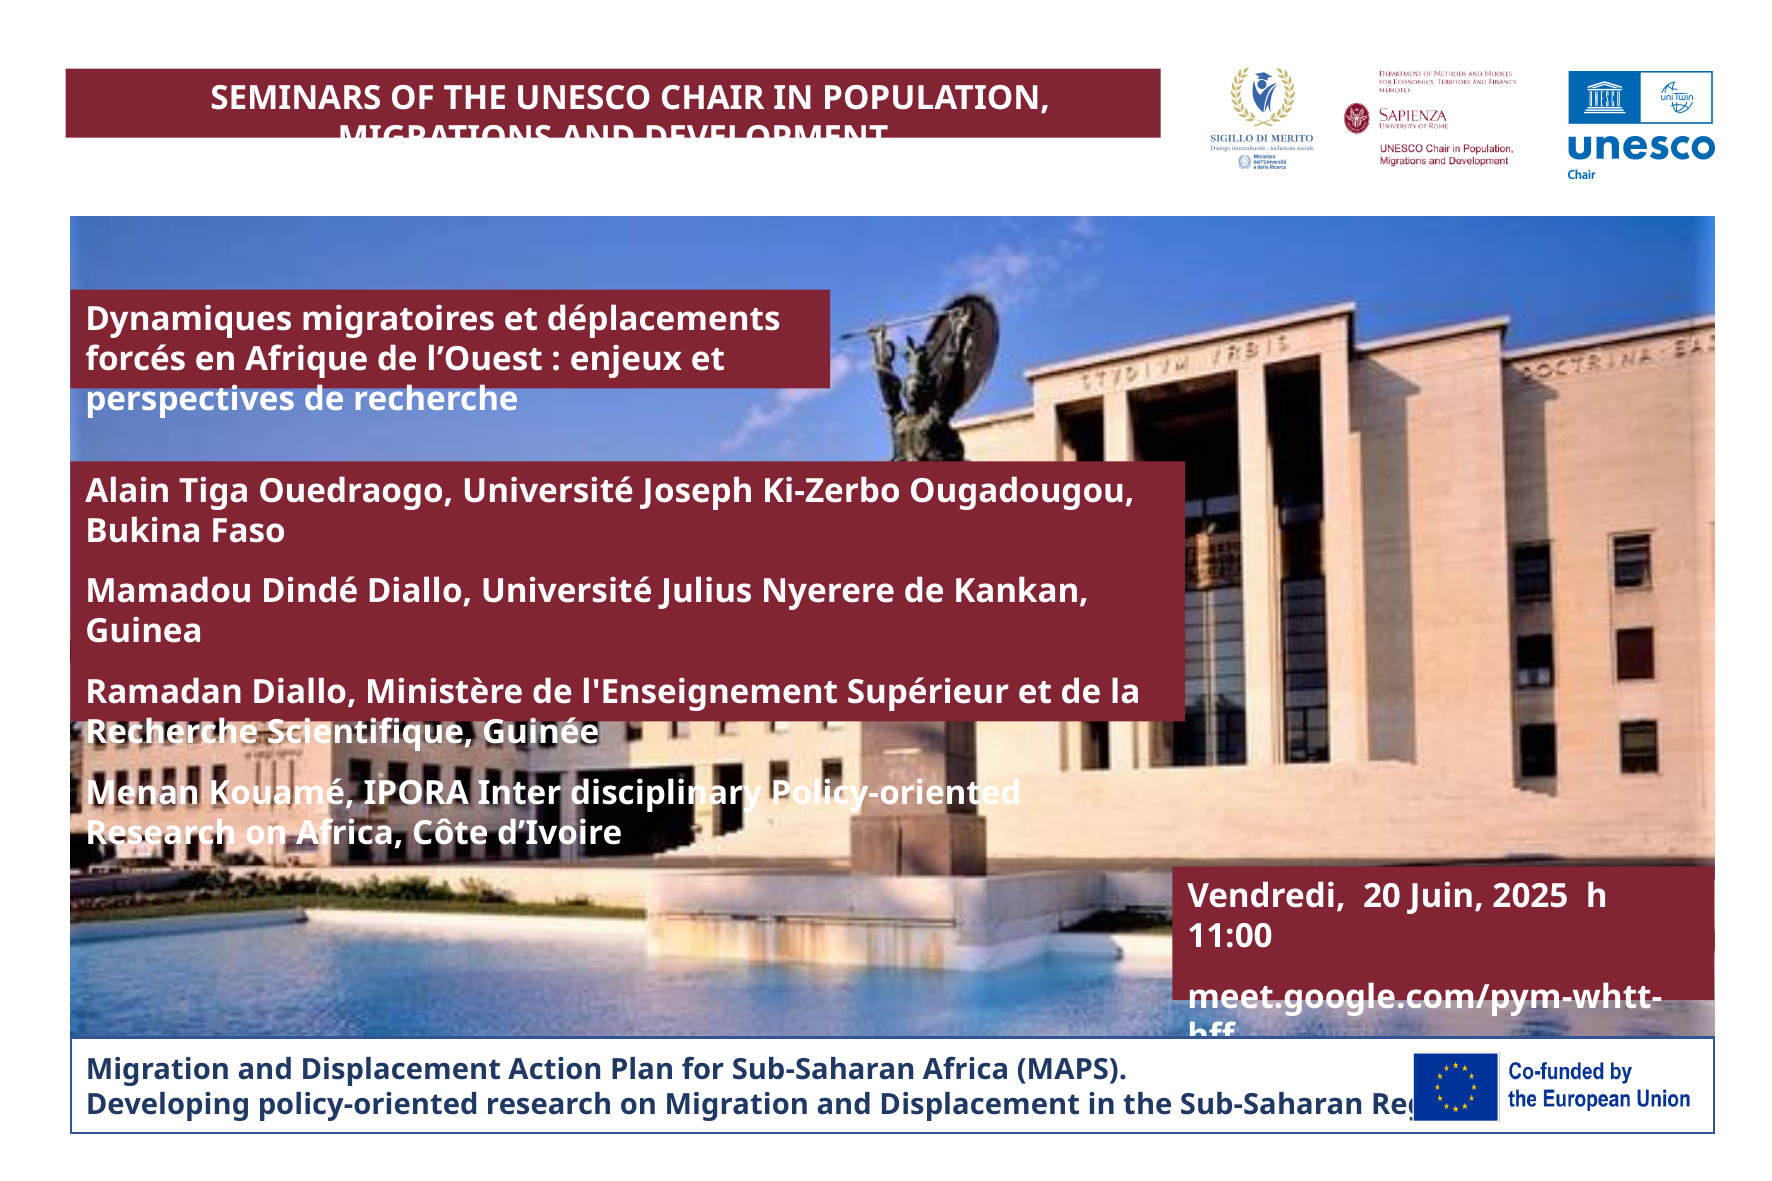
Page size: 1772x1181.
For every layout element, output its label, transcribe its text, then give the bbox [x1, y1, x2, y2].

text_box UNESCO CHAIR IN POPULATION, MIGRATIONS AND DEVELOPMENT [28, 52, 1260, 188]
picture [1568, 71, 1715, 179]
picture [70, 216, 1715, 1134]
picture [1198, 52, 1536, 182]
text_box SEMINARS OF THE UNESCO CHAIR IN POPULATION, MIGRATIONS AND DEVELOPMENT [65, 68, 1161, 138]
